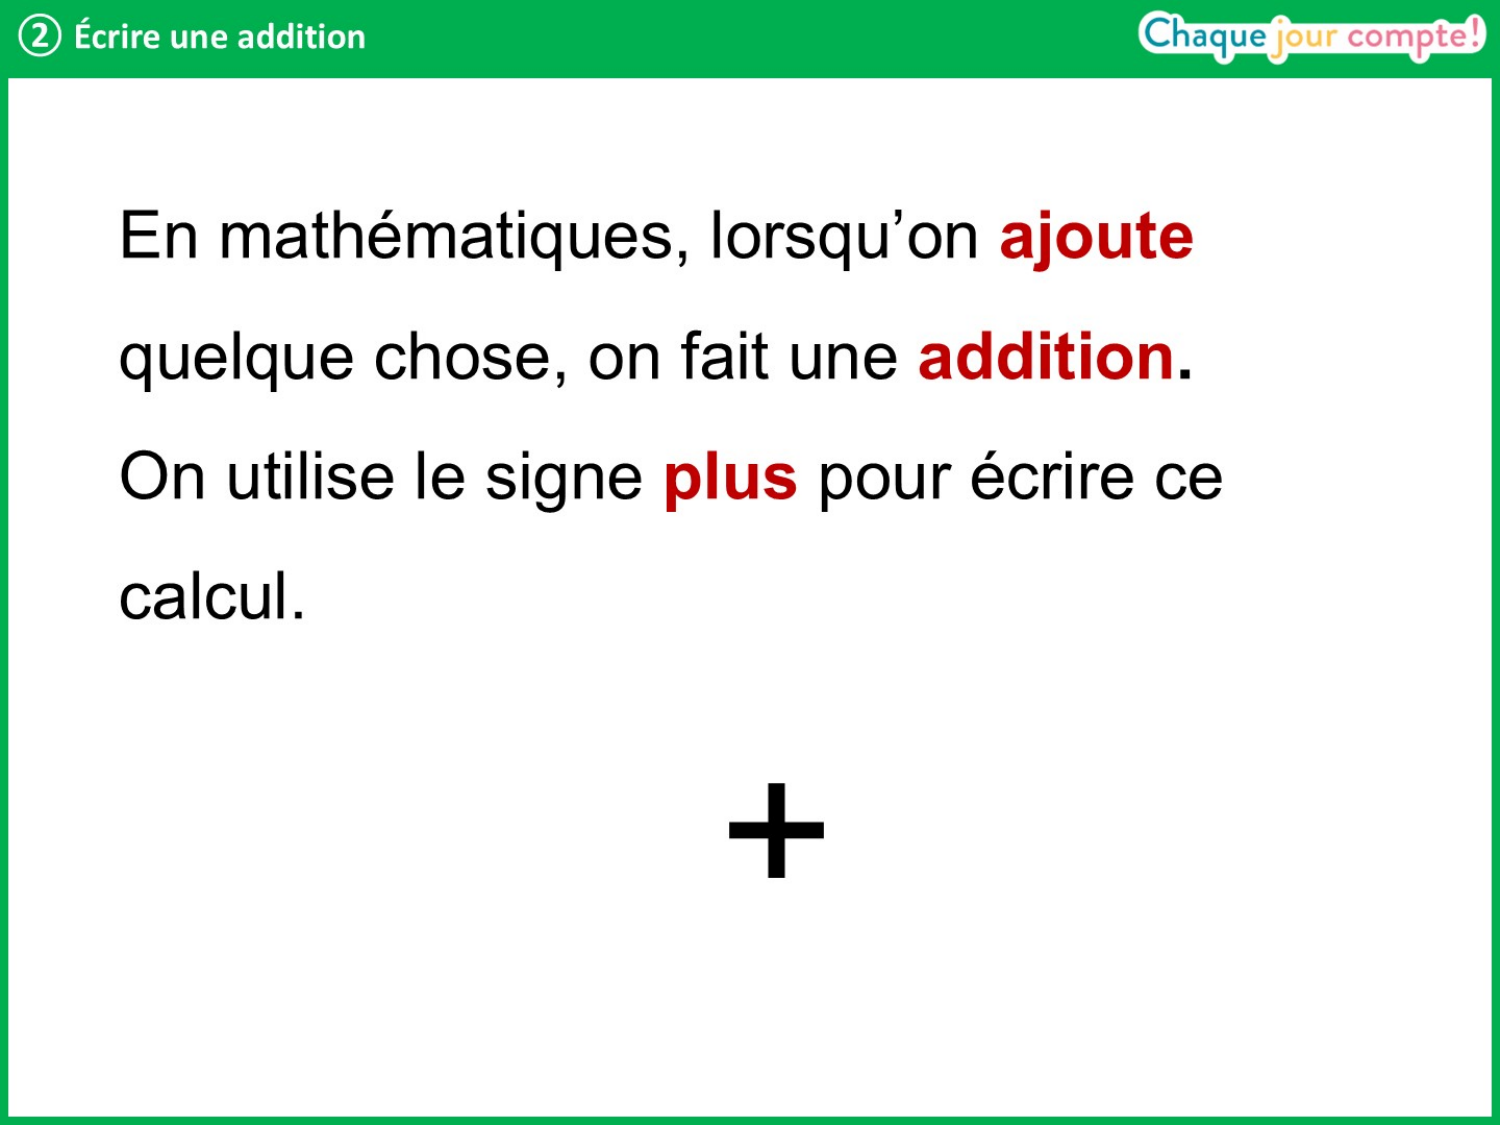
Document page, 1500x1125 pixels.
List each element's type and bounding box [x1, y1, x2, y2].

list [0, 0, 1500, 1125]
